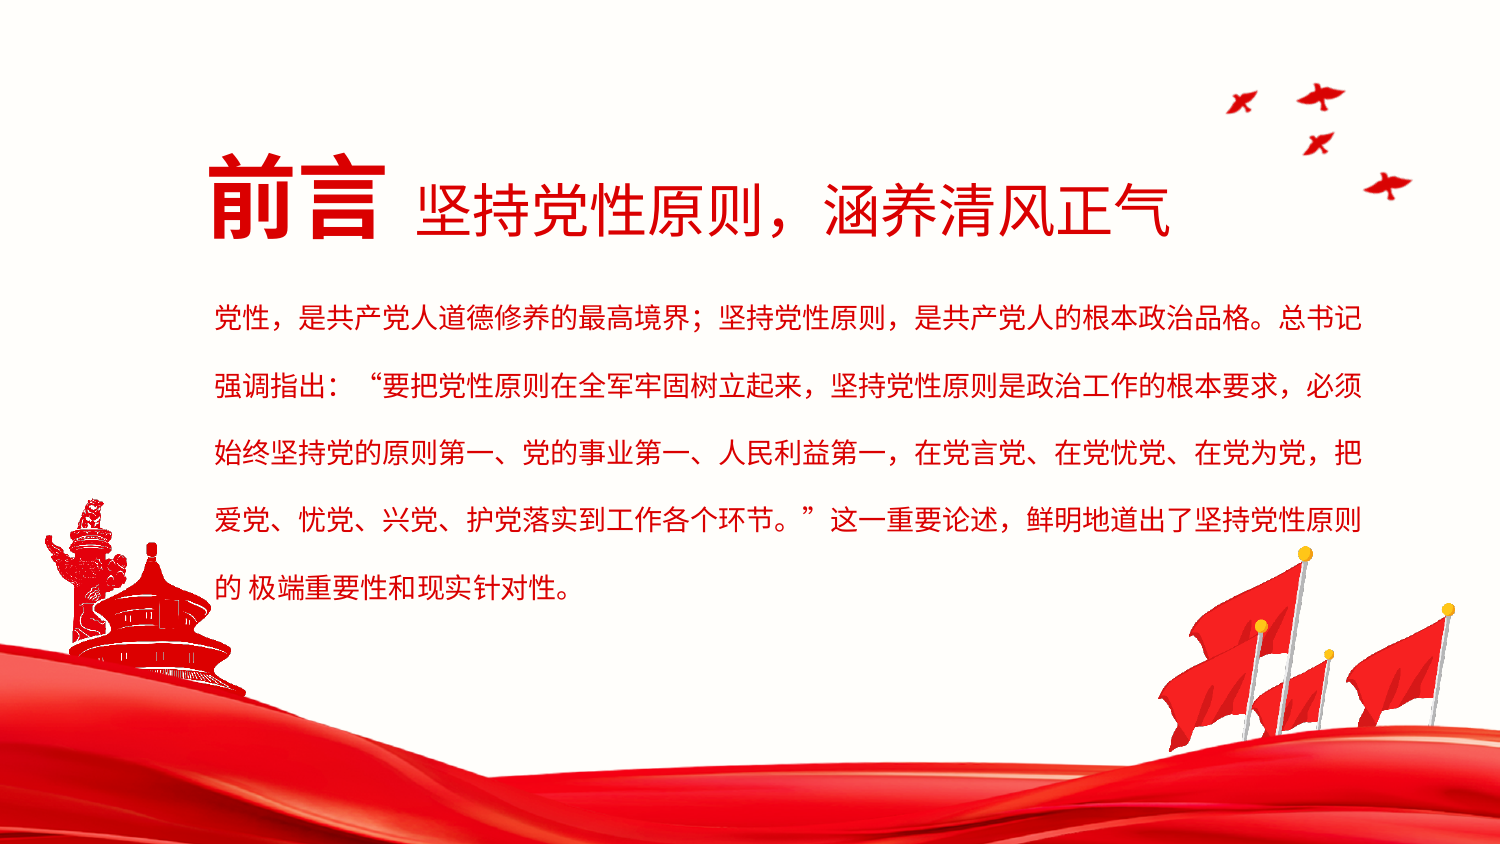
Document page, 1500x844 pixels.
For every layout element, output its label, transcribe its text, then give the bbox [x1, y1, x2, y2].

text_box 党性，是共产党人道德修养的最高境界；坚持党性原则，是共产党人的根本政治品格。总书记强调指出：“要把党性原则在全军牢固树立起来，坚持党性原则是政治工作的根本要求，必须始终坚持党的原则第一、党的事业第一、人民利益第一，在党言党、在党忧党、在党为党，把爱党、忧党、兴党、护党落实到工作各个环节。”这一重要论述，鲜明地道出了坚持党性原则的 极端重要性和现实针对性。 [199, 259, 1388, 612]
text_box 前言 [190, 132, 404, 258]
text_box 坚持党性原则，涵养清风正气 [399, 158, 1252, 260]
picture [0, 484, 1500, 844]
picture [1163, 0, 1478, 259]
